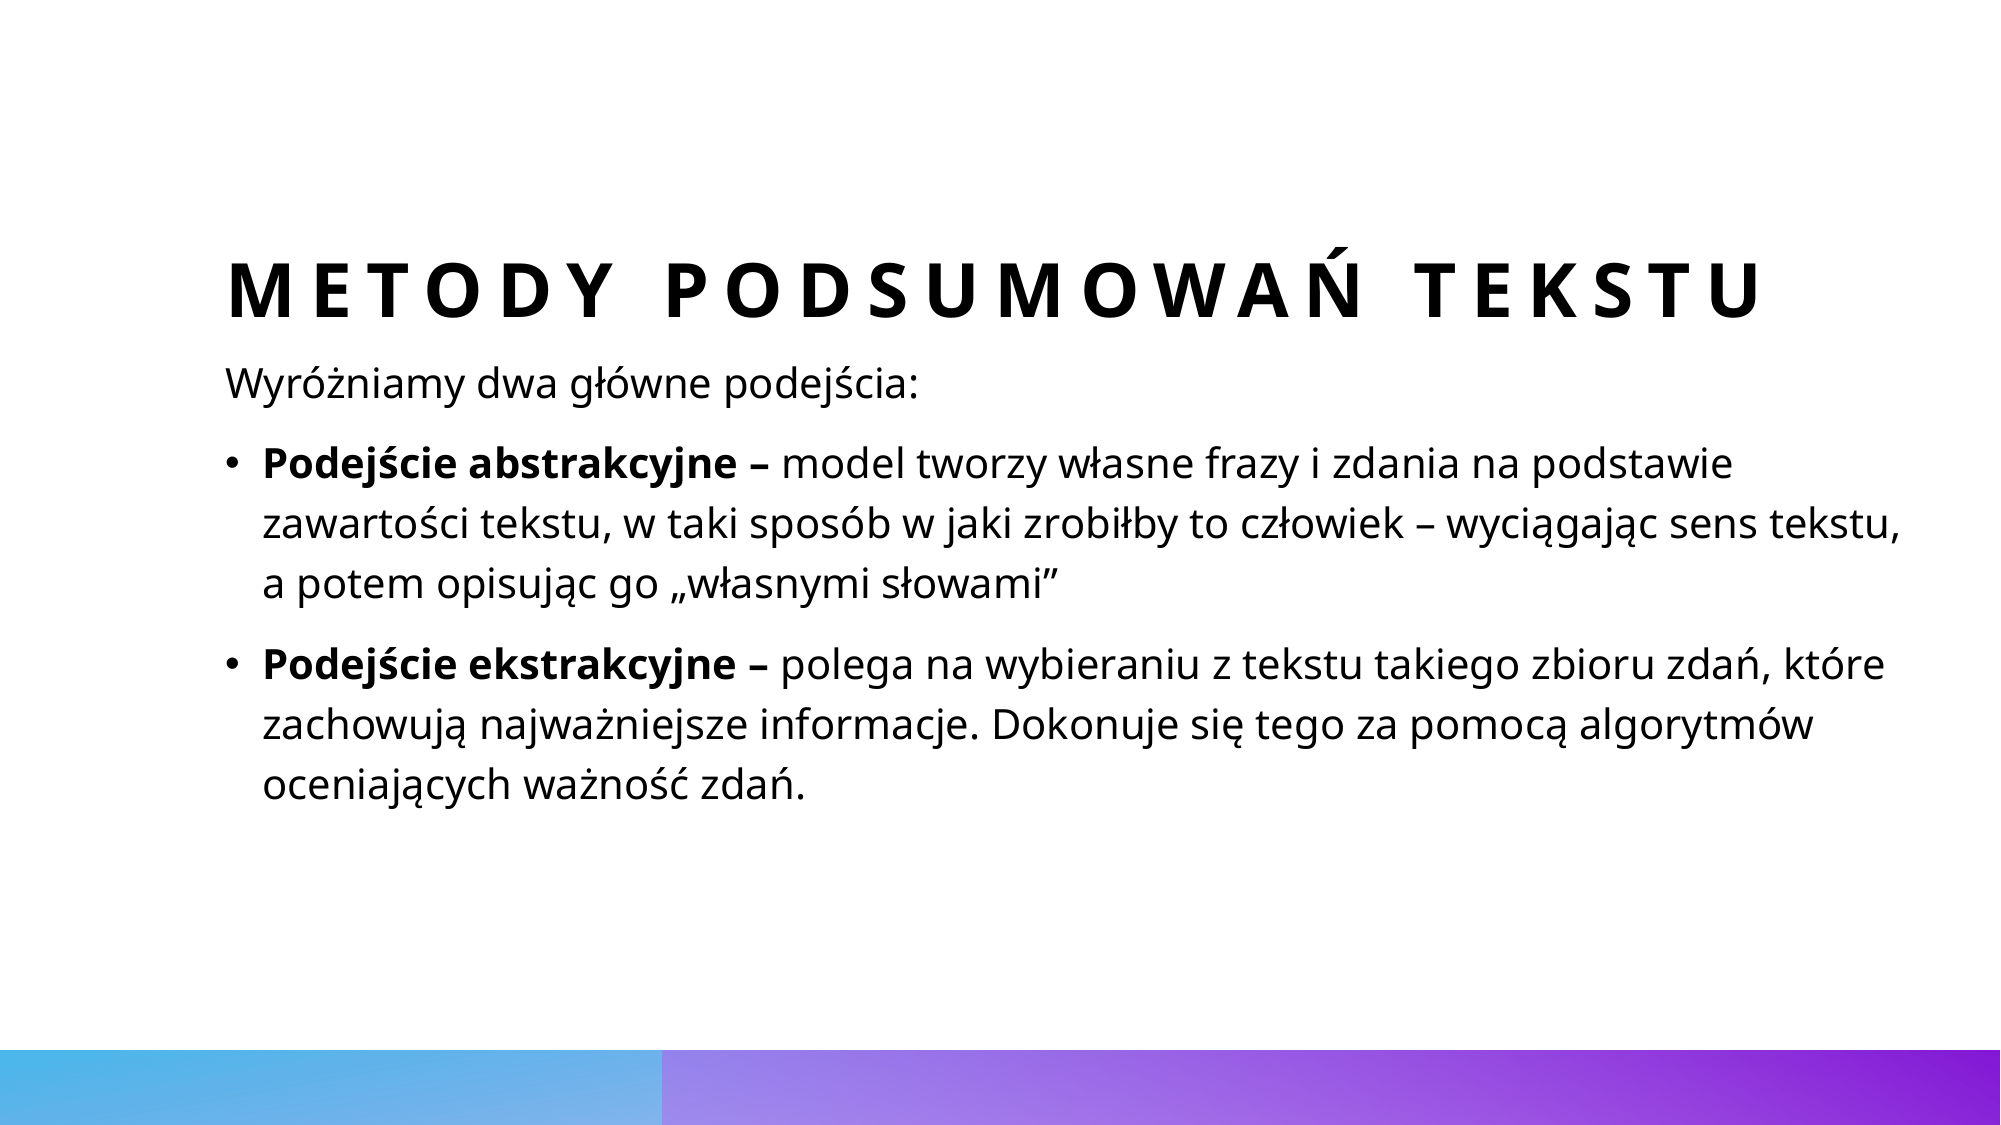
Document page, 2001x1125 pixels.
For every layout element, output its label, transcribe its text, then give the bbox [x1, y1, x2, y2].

list Wyróżniamy dwa główne podejścia: Podejście abstrakcyjne – model tworzy własne frazy i zdania na podstawie zawartości tekstu, w taki sposób w jaki zrobiłby to człowiek – wyciągając sens tekstu, a potem opisując go „własnymi słowami” Podejście ekstrakcyjne – polega na wybieraniu z tekstu takiego zbioru zdań, które zachowują najważniejsze informacje. Dokonuje się tego za pomocą algorytmów oceniających ważność zdań. [225, 346, 1905, 996]
title Metody podsumowań tekstu [225, 130, 1905, 333]
